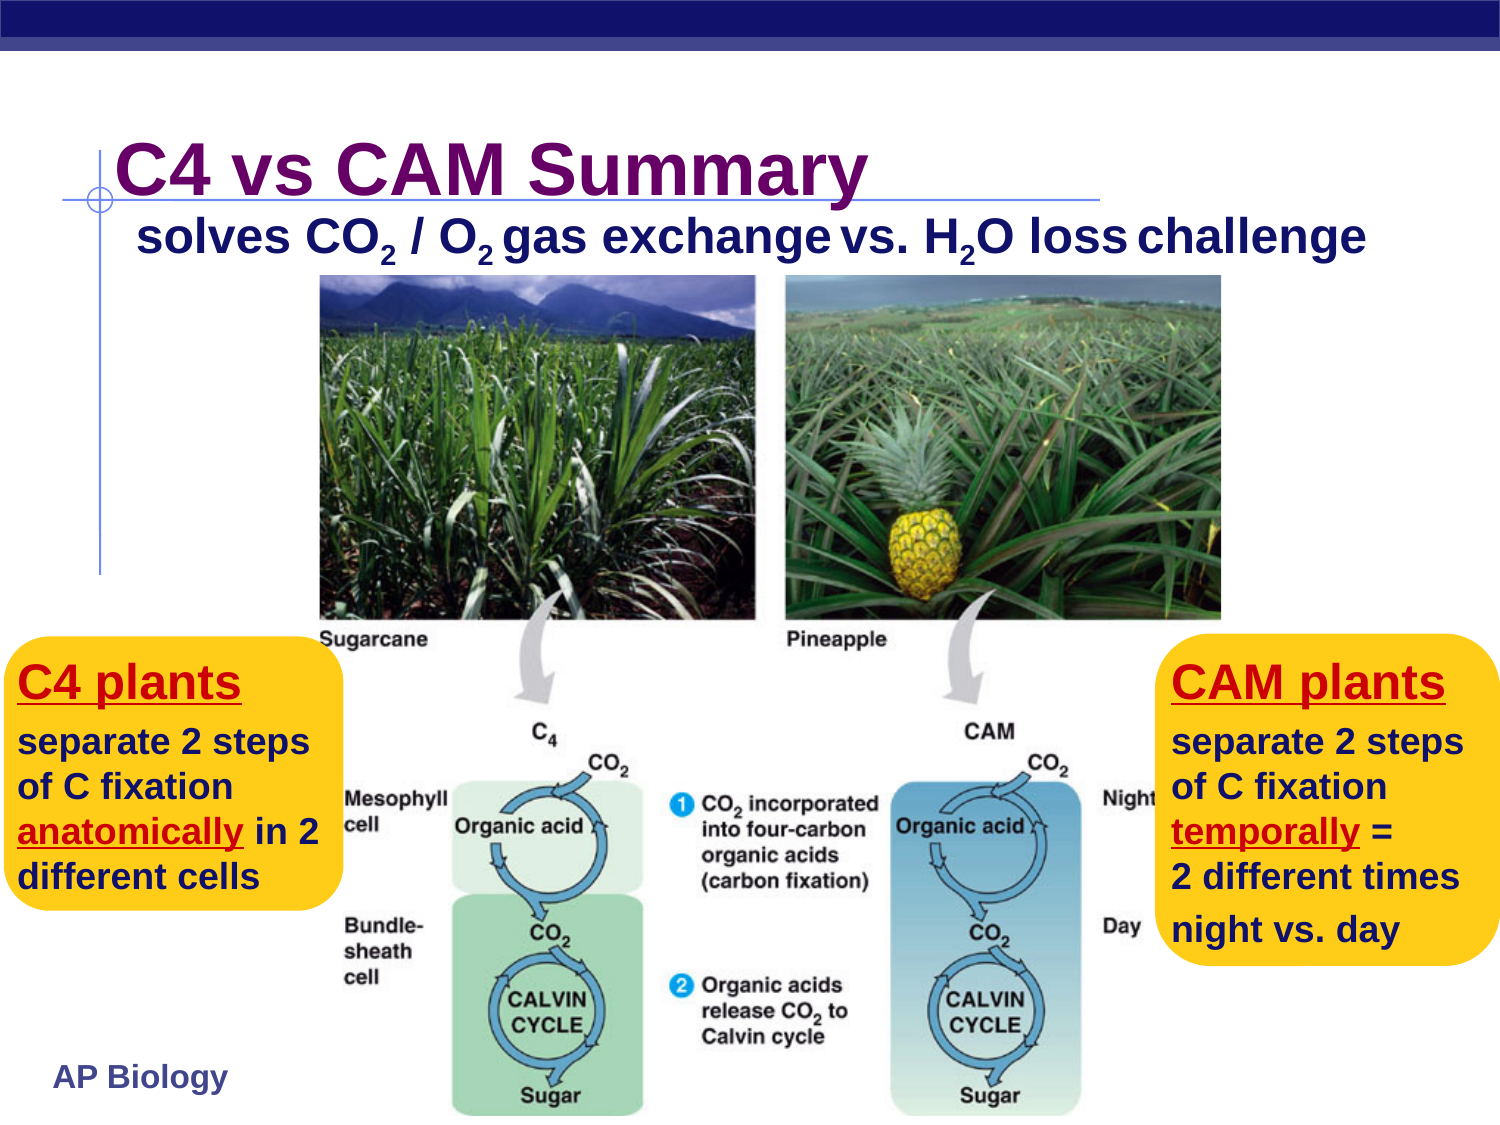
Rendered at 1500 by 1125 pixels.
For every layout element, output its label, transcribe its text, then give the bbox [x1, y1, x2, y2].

text_box CAM plants separate 2 steps of C fixation temporally = 2 different times night vs. day [1227, 633, 1500, 967]
title C4 vs CAM Summary [99, 112, 1376, 196]
text_box C4 plants separate 2 steps of C fixation anatomically in 2 different cells [3, 636, 314, 911]
text_box solves CO2 / O2 gas exchange vs. H2O loss challenge [74, 196, 1429, 279]
picture [319, 274, 1222, 1116]
